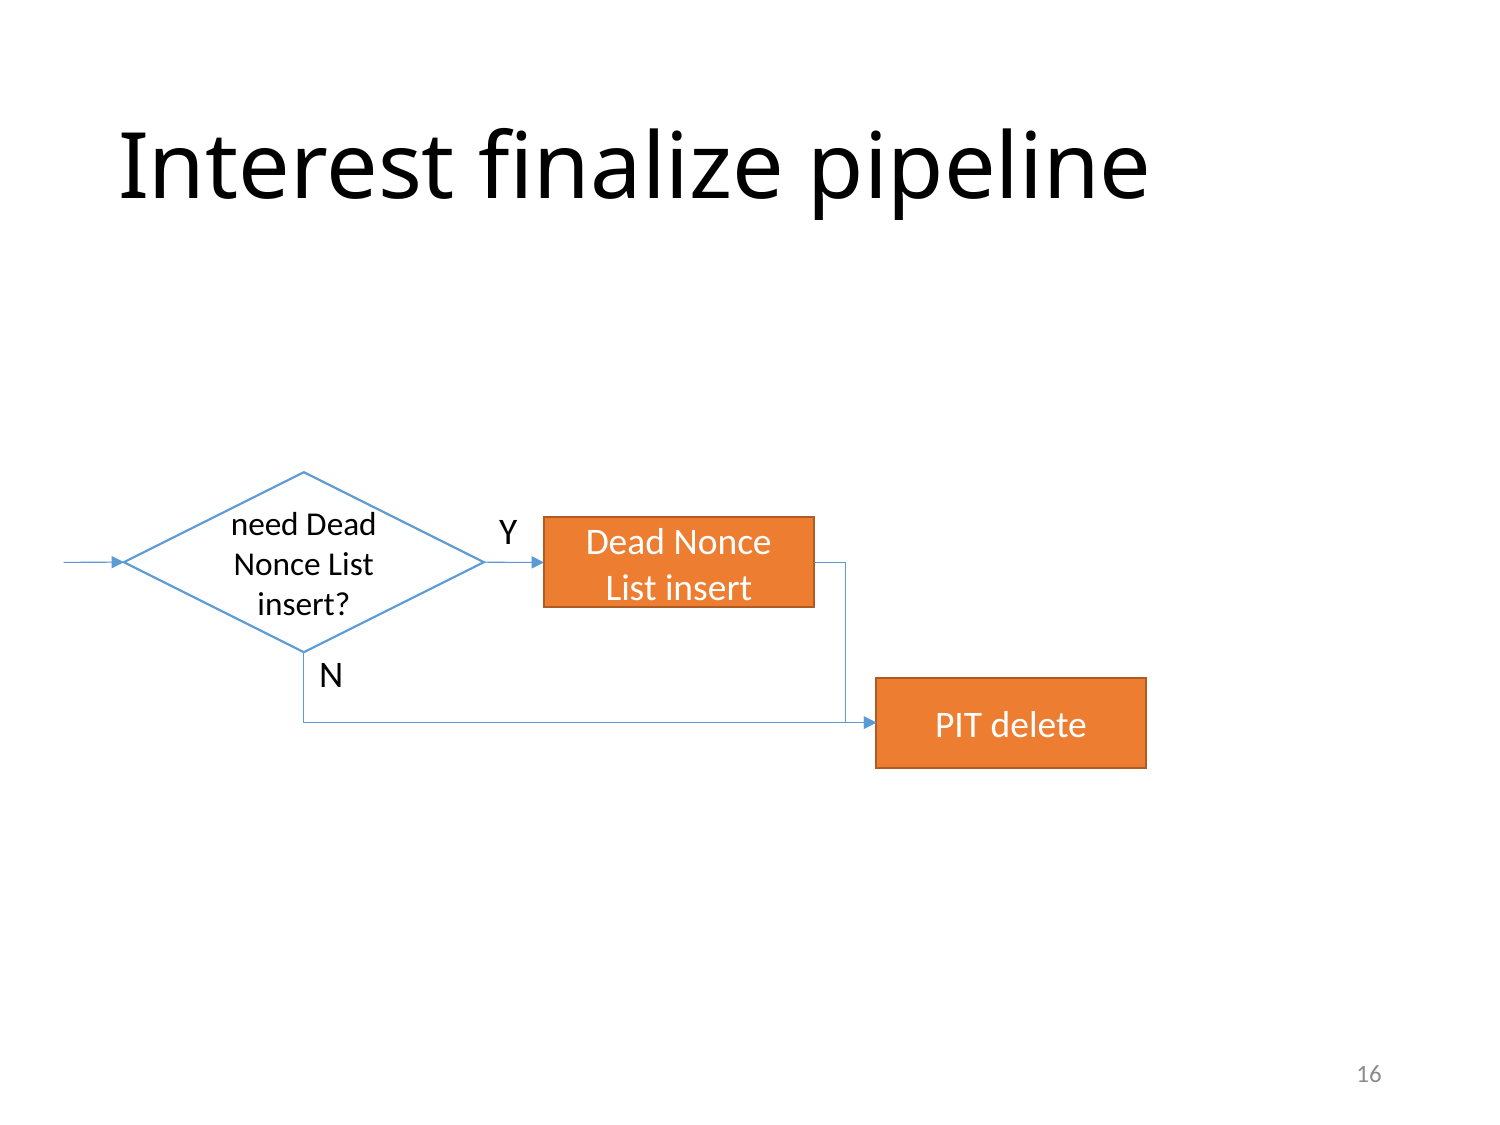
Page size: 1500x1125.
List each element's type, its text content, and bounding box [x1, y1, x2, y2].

text_box need Dead Nonce List insert? [123, 471, 486, 653]
text_box Dead Nonce List insert [626, 516, 815, 608]
text_box PIT delete [875, 677, 1147, 769]
title Interest finalize pipeline [103, 59, 1397, 278]
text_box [554, 401, 626, 974]
text_box Dead Nonce List insert [543, 516, 554, 608]
text_box N [304, 642, 359, 703]
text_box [813, 562, 877, 723]
slide_number 16 [1059, 1042, 1397, 1103]
text_box Y [484, 499, 533, 560]
